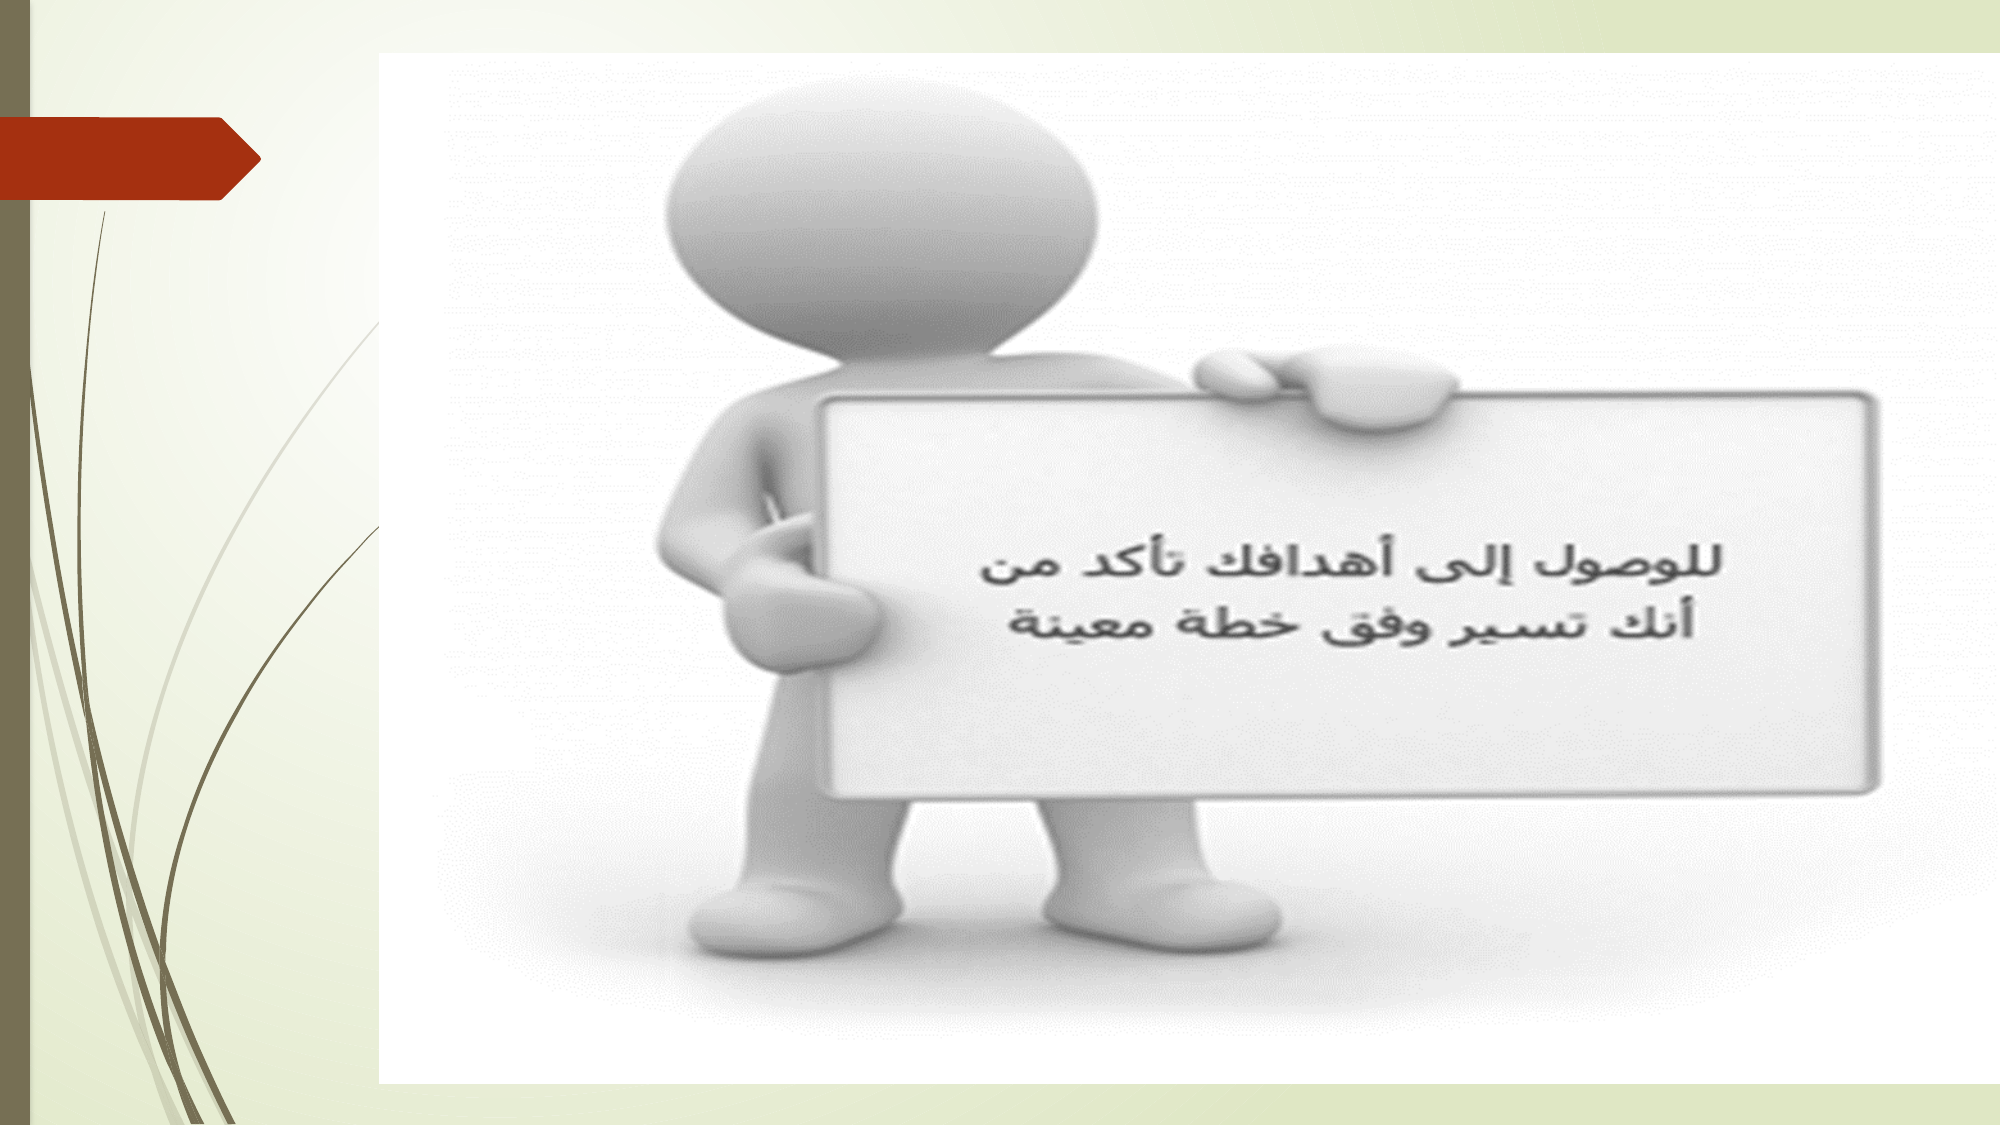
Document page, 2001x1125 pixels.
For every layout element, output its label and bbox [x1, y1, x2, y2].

picture [378, 53, 2000, 1084]
